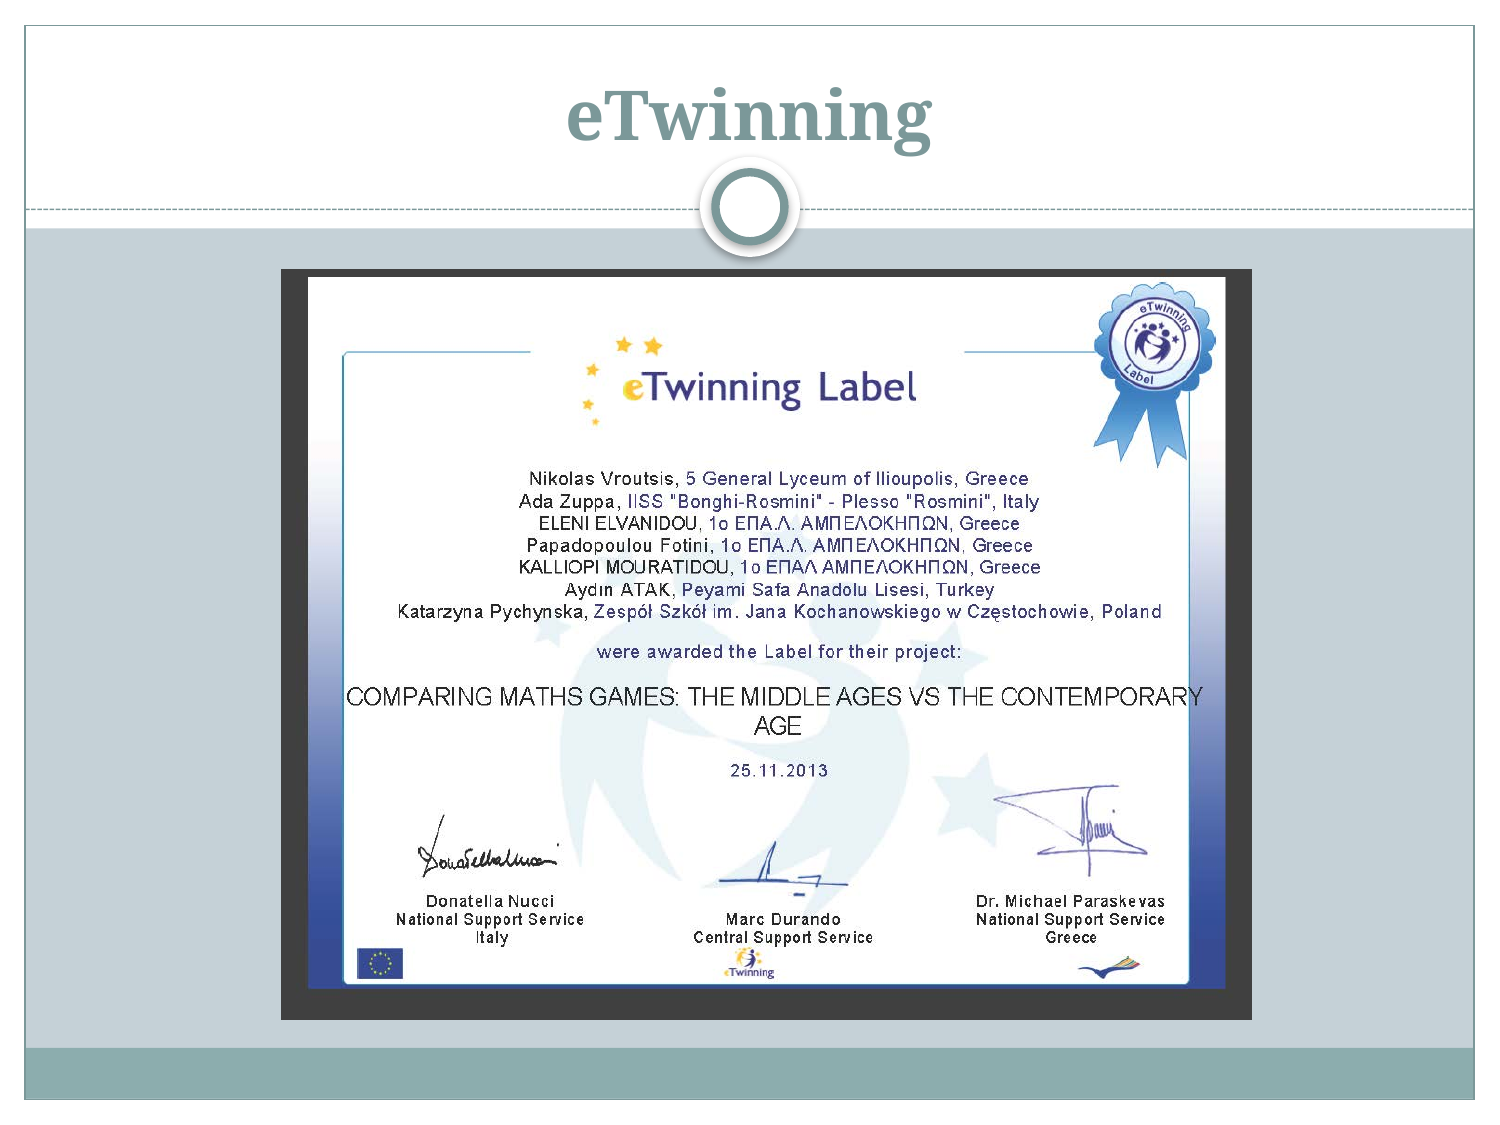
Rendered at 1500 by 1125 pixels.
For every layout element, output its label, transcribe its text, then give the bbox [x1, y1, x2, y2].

title eTwinning [49, 37, 1450, 162]
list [280, 269, 1252, 1020]
